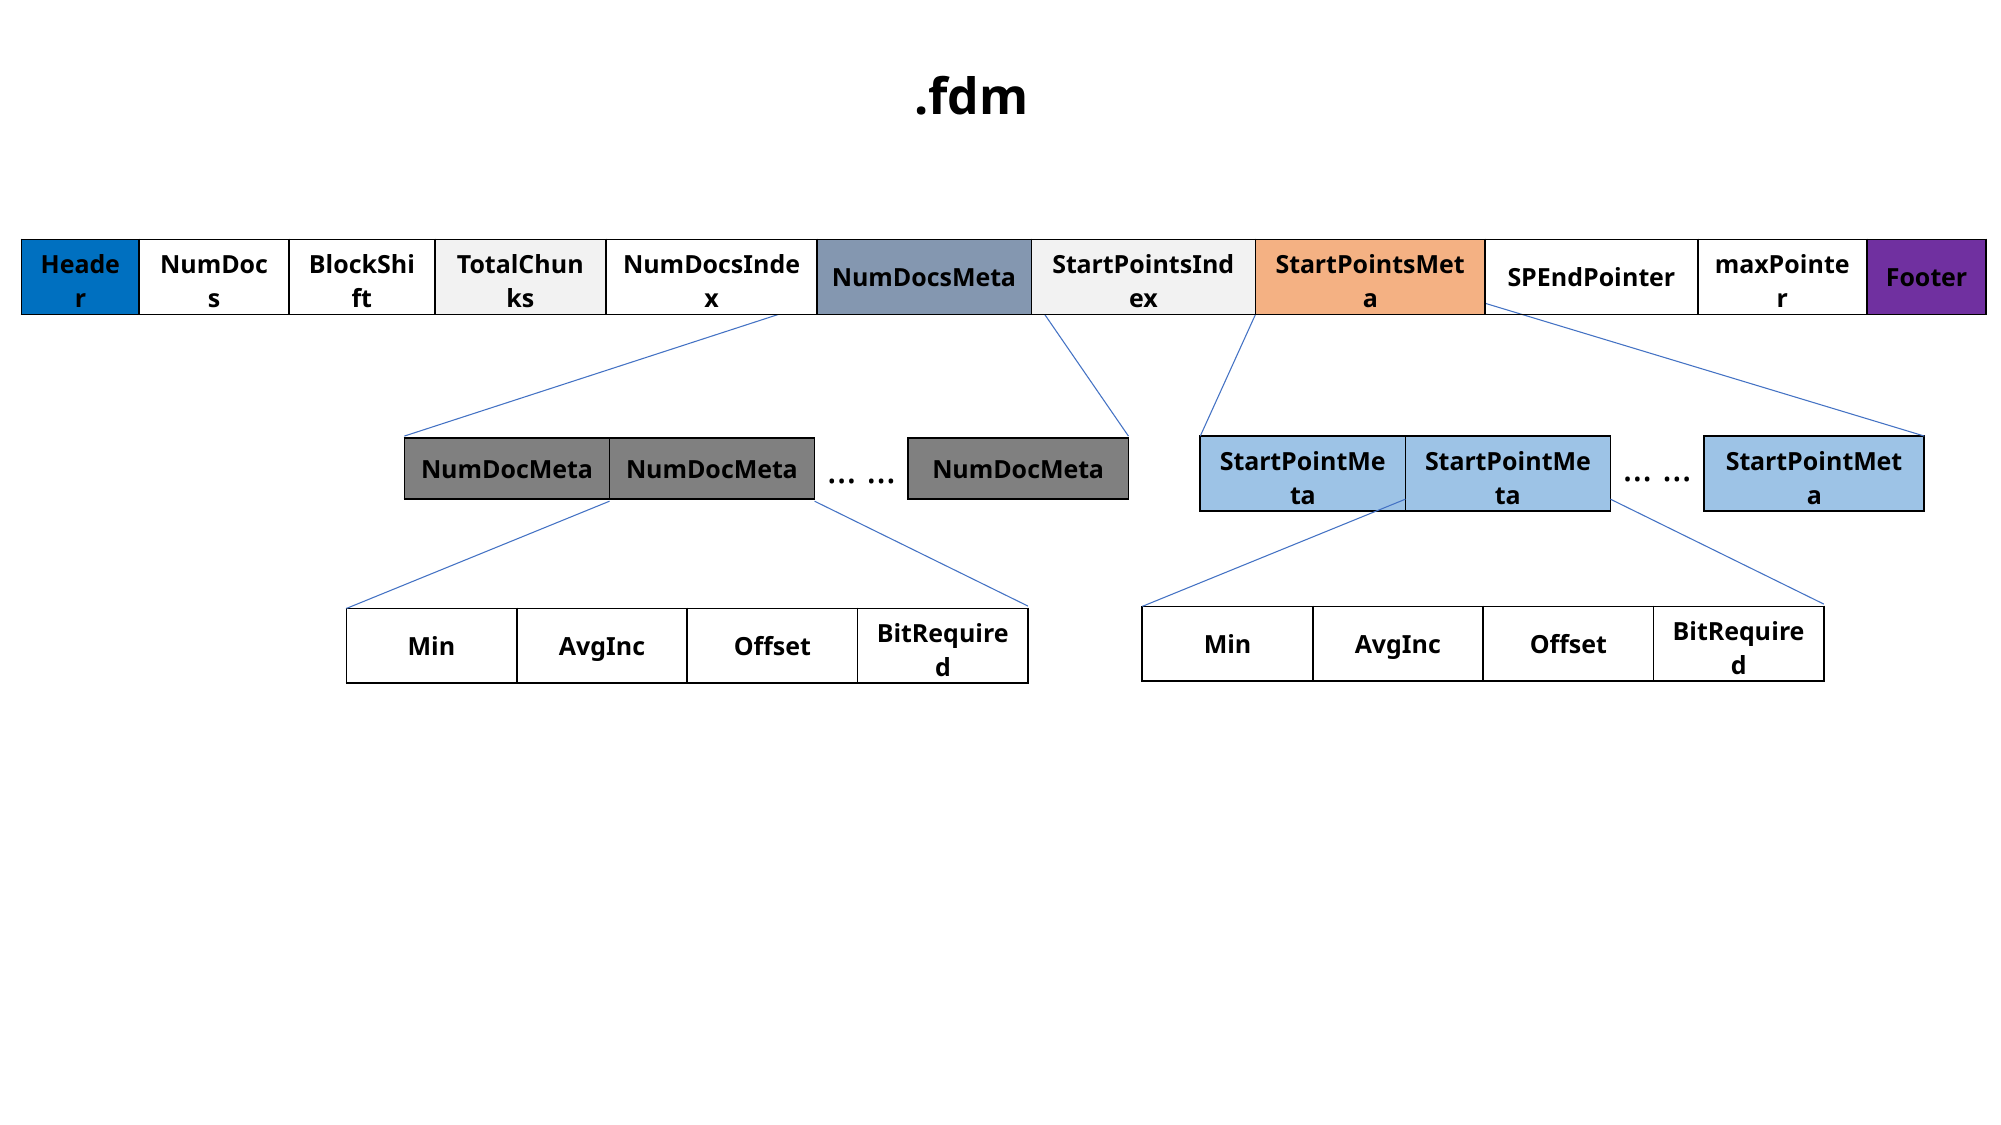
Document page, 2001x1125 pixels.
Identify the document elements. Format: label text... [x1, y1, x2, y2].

table_header Min [347, 609, 516, 682]
table_header NumDocMeta [405, 439, 609, 498]
table_header NumDocsIndex [607, 240, 816, 314]
table_header maxPointer [1699, 240, 1866, 302]
table_header StartPointMeta [1705, 437, 1923, 510]
table_header NumDocs [140, 240, 288, 314]
table_header StartPointMeta [1406, 437, 1610, 510]
table_header TotalChunks [436, 240, 605, 302]
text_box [814, 501, 1028, 607]
text_box … … [1608, 436, 1707, 496]
table_header Header [22, 240, 138, 314]
table_header Offset [1484, 607, 1653, 680]
table_header Min [1143, 607, 1312, 680]
text_box .fdm [899, 56, 1044, 132]
table_header StartPointsMeta [1256, 240, 1484, 314]
text_box … … [812, 438, 911, 499]
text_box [1200, 303, 1261, 437]
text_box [1142, 499, 1406, 607]
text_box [1610, 499, 1824, 605]
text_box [1036, 302, 1129, 436]
table_header Offset [688, 609, 857, 682]
table_header NumDocMeta [610, 439, 812, 498]
table_header SPEndPointer [1486, 240, 1697, 302]
table_header NumDocsMeta [818, 240, 1031, 314]
table_header StartPointsIndex [1032, 240, 1255, 314]
table_header BitRequired [858, 609, 1027, 682]
table_header NumDocMeta [911, 439, 1128, 498]
table_header AvgInc [1314, 607, 1482, 680]
table_header BlockShift [290, 240, 434, 314]
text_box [1483, 302, 1925, 436]
table_header StartPointMeta [1201, 437, 1405, 499]
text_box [404, 302, 815, 436]
table_header BitRequired [1654, 607, 1823, 680]
table_header AvgInc [518, 609, 686, 682]
table_header Footer [1868, 240, 1985, 314]
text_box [346, 501, 610, 609]
